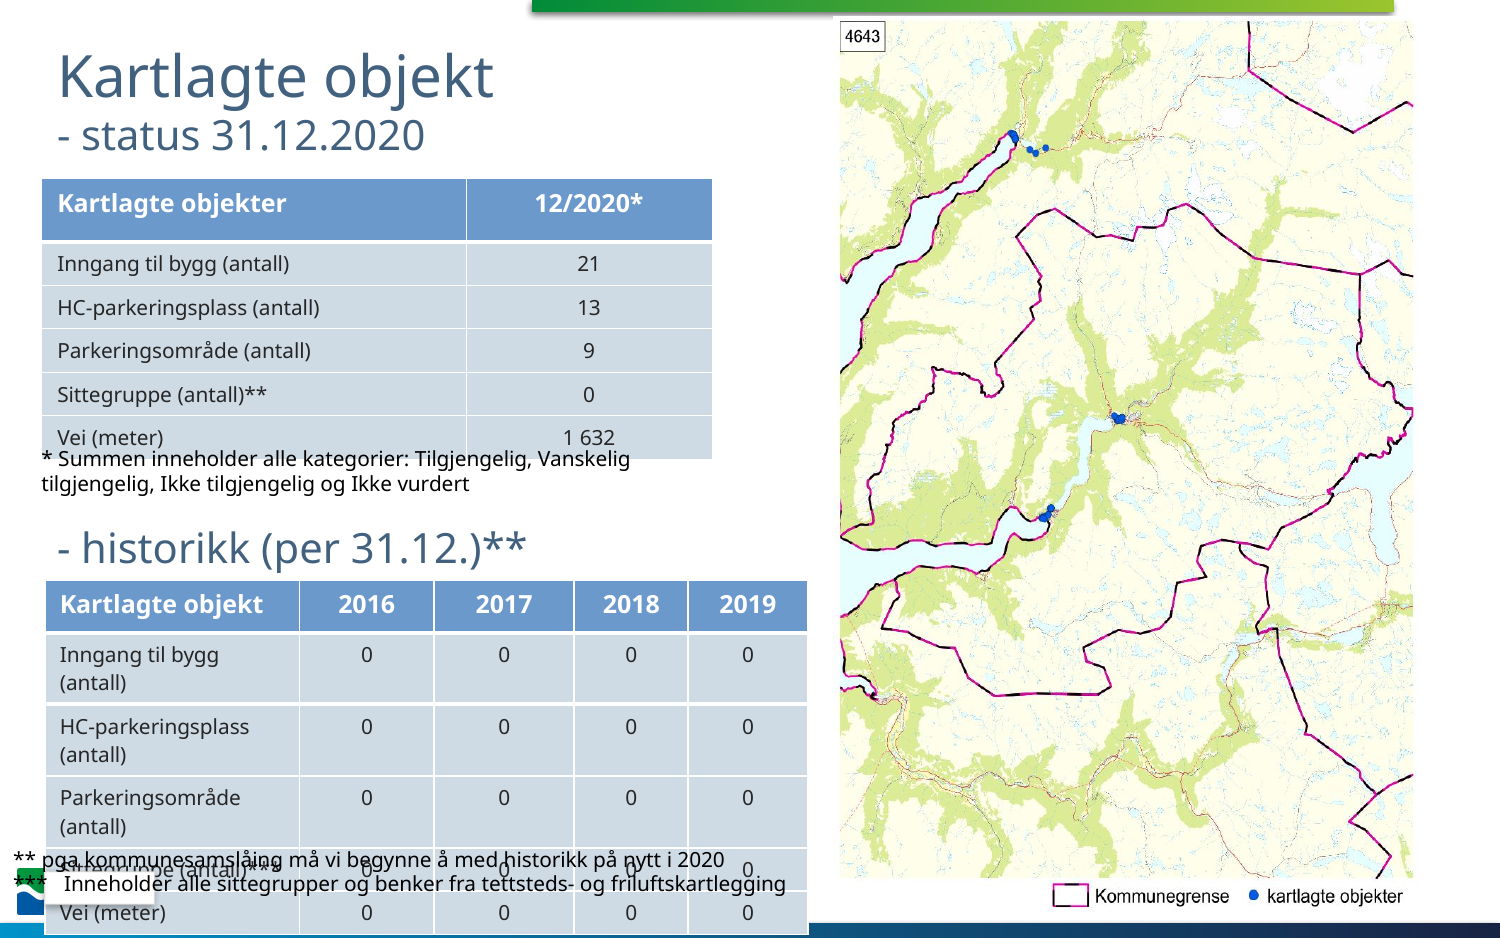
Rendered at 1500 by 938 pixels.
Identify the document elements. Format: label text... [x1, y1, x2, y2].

table_cell Vei (meter) [46, 904, 299, 934]
table_cell 0 [575, 635, 687, 702]
table_cell Inngang til bygg (antall) [42, 244, 466, 285]
table_cell Parkeringsområde (antall) [42, 329, 466, 372]
table_cell 13 [467, 286, 712, 328]
table_cell HC-parkeringsplass (antall) [46, 706, 299, 775]
text_box ** pga kommunesamslåing må vi begynne å med historikk på nytt i 2020 *** Inneholder alle sittegrupper og benker fra tettsteds- og friluftskartlegging [0, 838, 802, 904]
table_cell 0 [435, 706, 573, 775]
table_cell 0 [575, 904, 687, 934]
table_cell 1 632 [467, 416, 712, 459]
table_cell 0 [689, 706, 807, 775]
table_cell 0 [689, 777, 807, 847]
text_box * Summen inneholder alle kategorier: Tilgjengelig, Vanskelig tilgjengelig, Ikke tilgjengelig og Ikke vurdert [26, 438, 711, 504]
table_cell 0 [300, 904, 433, 934]
table_cell 0 [435, 777, 573, 838]
table_cell 0 [435, 635, 573, 702]
table_cell 0 [802, 849, 807, 890]
table_cell 0 [300, 706, 433, 775]
table_header 2017 [435, 581, 573, 631]
table_cell 0 [689, 635, 807, 702]
picture [833, 16, 1419, 913]
table_cell 0 [689, 892, 807, 934]
text_box - historikk (per 31.12.)** [42, 496, 828, 580]
table_header 2016 [300, 581, 433, 631]
table_header Kartlagte objekter [42, 179, 466, 240]
text_box Kartlagte objekt - status 31.12.2020 [42, 24, 828, 167]
table_cell 0 [575, 777, 687, 838]
table_cell 0 [300, 635, 433, 702]
table_cell 9 [467, 329, 712, 372]
table_cell 21 [467, 244, 712, 285]
table_cell Sittegruppe (antall)** [42, 373, 466, 415]
table_header 2018 [575, 581, 687, 631]
table_cell 0 [467, 373, 712, 415]
table_cell Parkeringsområde (antall) [46, 777, 299, 838]
table_cell 0 [575, 706, 687, 775]
table_cell 0 [300, 777, 433, 838]
table_cell 0 [435, 904, 573, 934]
table_cell HC-parkeringsplass (antall) [42, 286, 466, 328]
table_cell Vei (meter) [42, 416, 466, 438]
table_cell Inngang til bygg (antall) [46, 635, 299, 702]
table_header Kartlagte objekt [46, 581, 299, 631]
table_header 2019 [689, 581, 807, 631]
table_header 12/2020* [467, 179, 712, 240]
